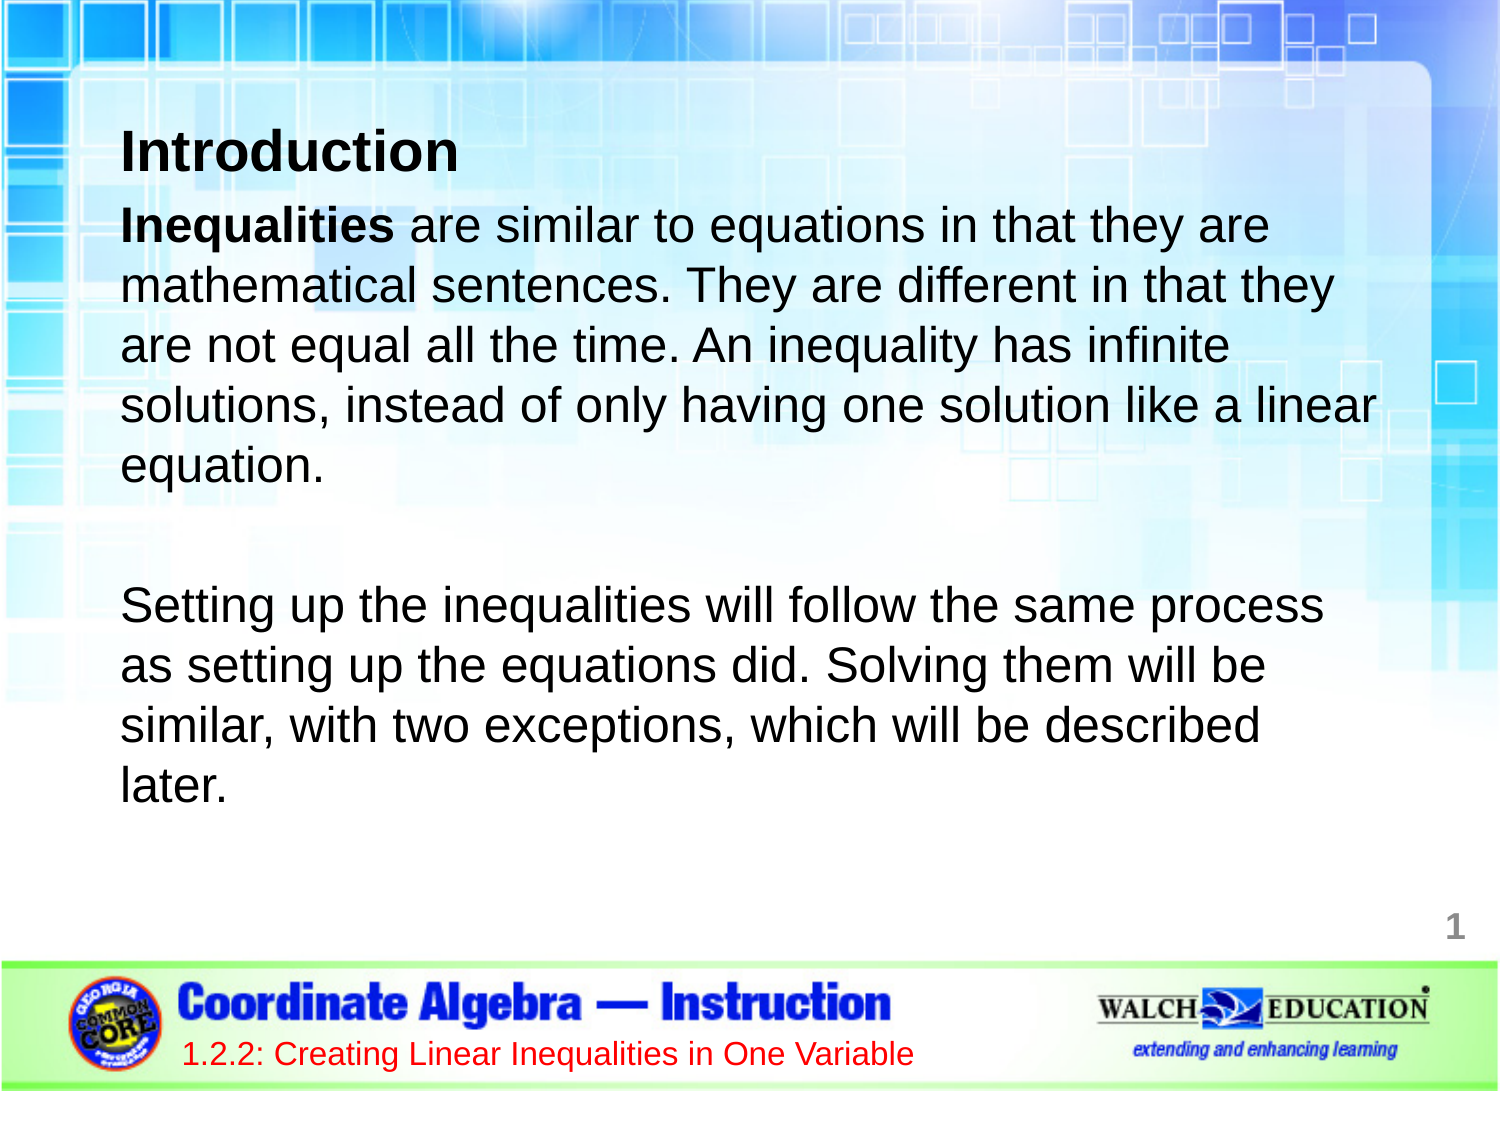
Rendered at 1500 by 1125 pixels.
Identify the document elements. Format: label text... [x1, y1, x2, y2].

list 1.2.2: Creating Linear Inequalities in One Variable [166, 1024, 1074, 1069]
subtitle Introduction Inequalities are similar to equations in that they are mathematical sentences. They are different in that they are not equal all the time. An inequality has infinite solutions, instead of only having one solution like a linear equation. Setting up the inequalities will follow the same process as setting up the equations did. Solving them will be similar, with two exceptions, which will be described later. [105, 105, 1394, 925]
slide_number 1 [1361, 901, 1481, 949]
picture [1, 0, 1500, 1091]
